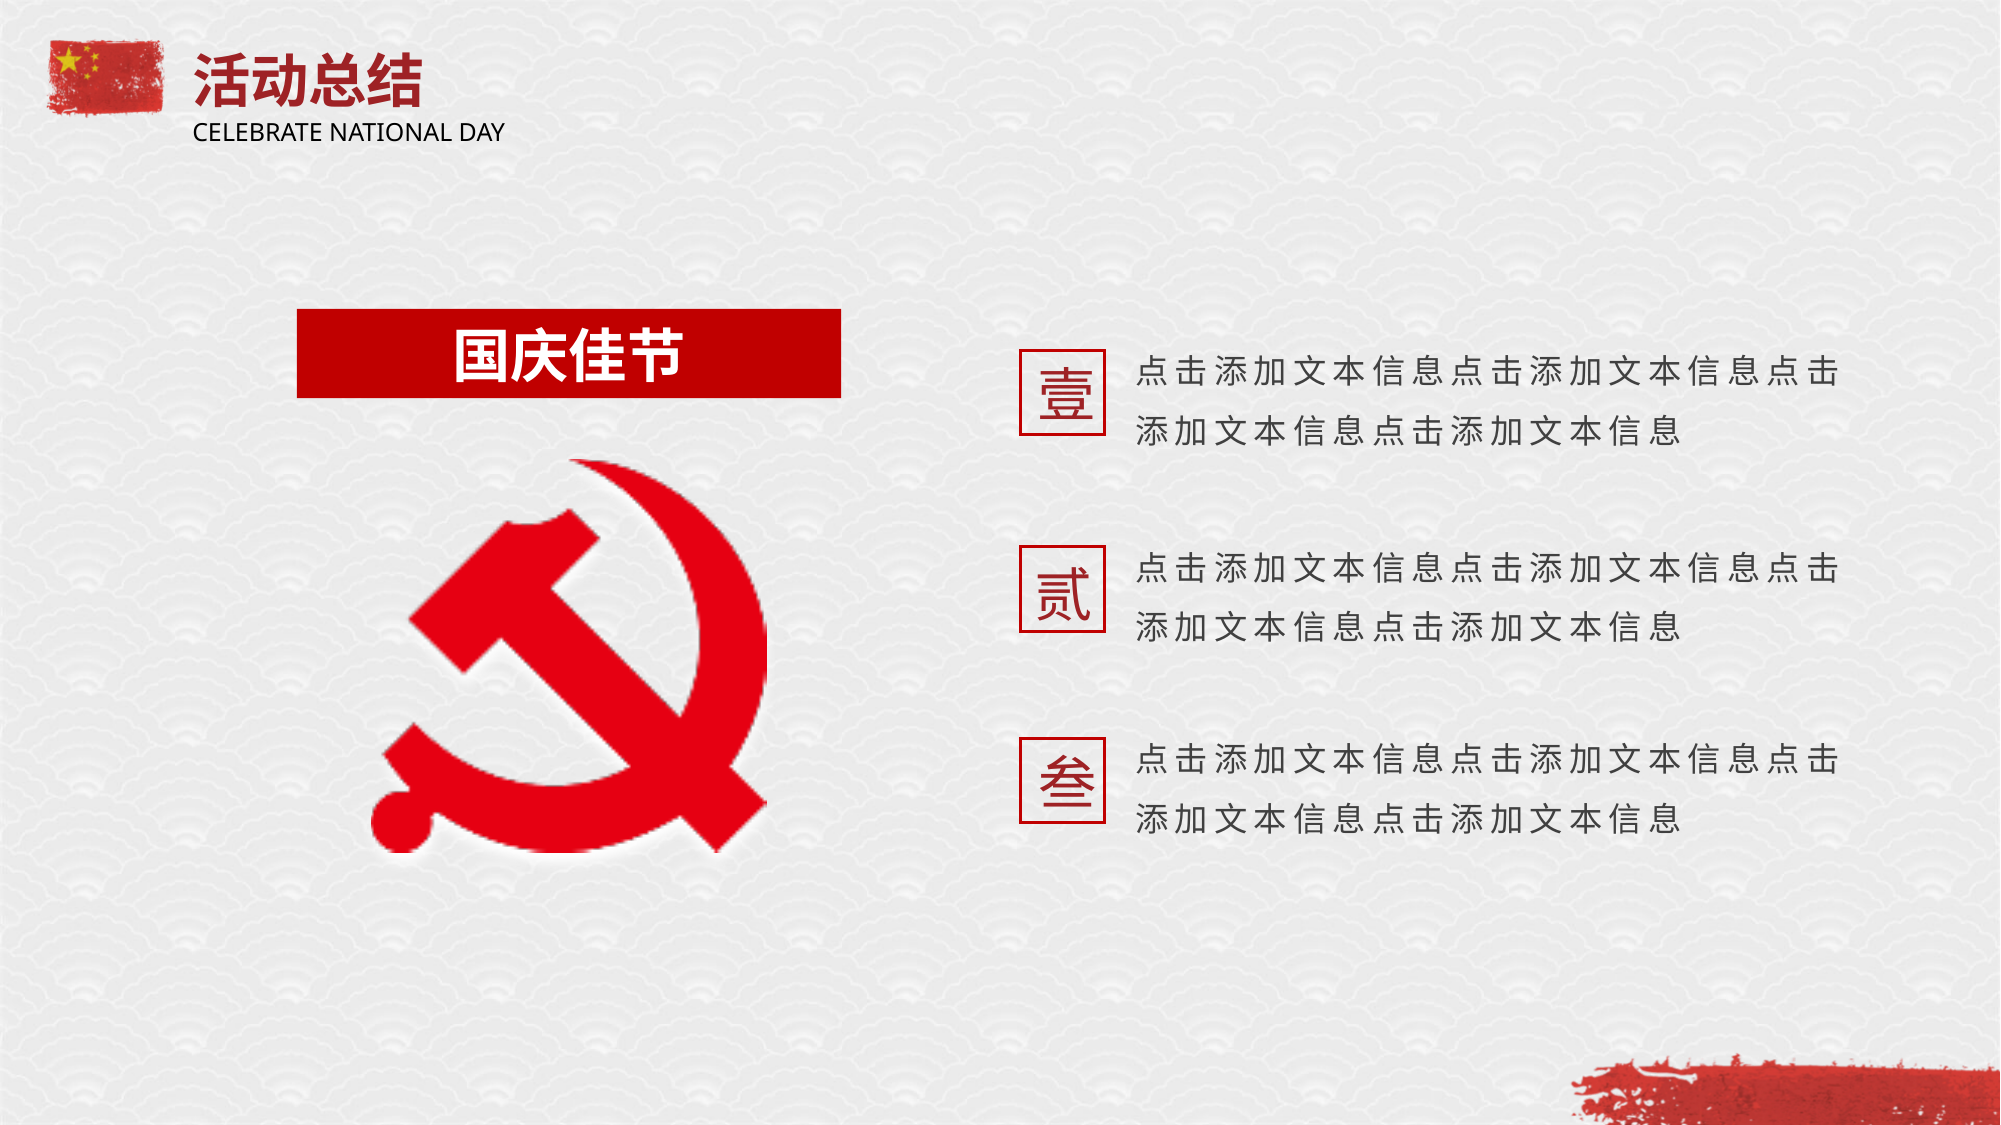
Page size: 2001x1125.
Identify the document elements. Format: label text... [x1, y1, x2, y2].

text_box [1020, 711, 1865, 838]
picture [0, 0, 2001, 1125]
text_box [1019, 519, 1865, 647]
text_box CELEBRATE NATIONAL DAY [177, 122, 723, 154]
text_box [1019, 323, 1865, 460]
text_box 活动总结 [177, 1, 723, 122]
text_box 国庆佳节 [296, 308, 842, 399]
